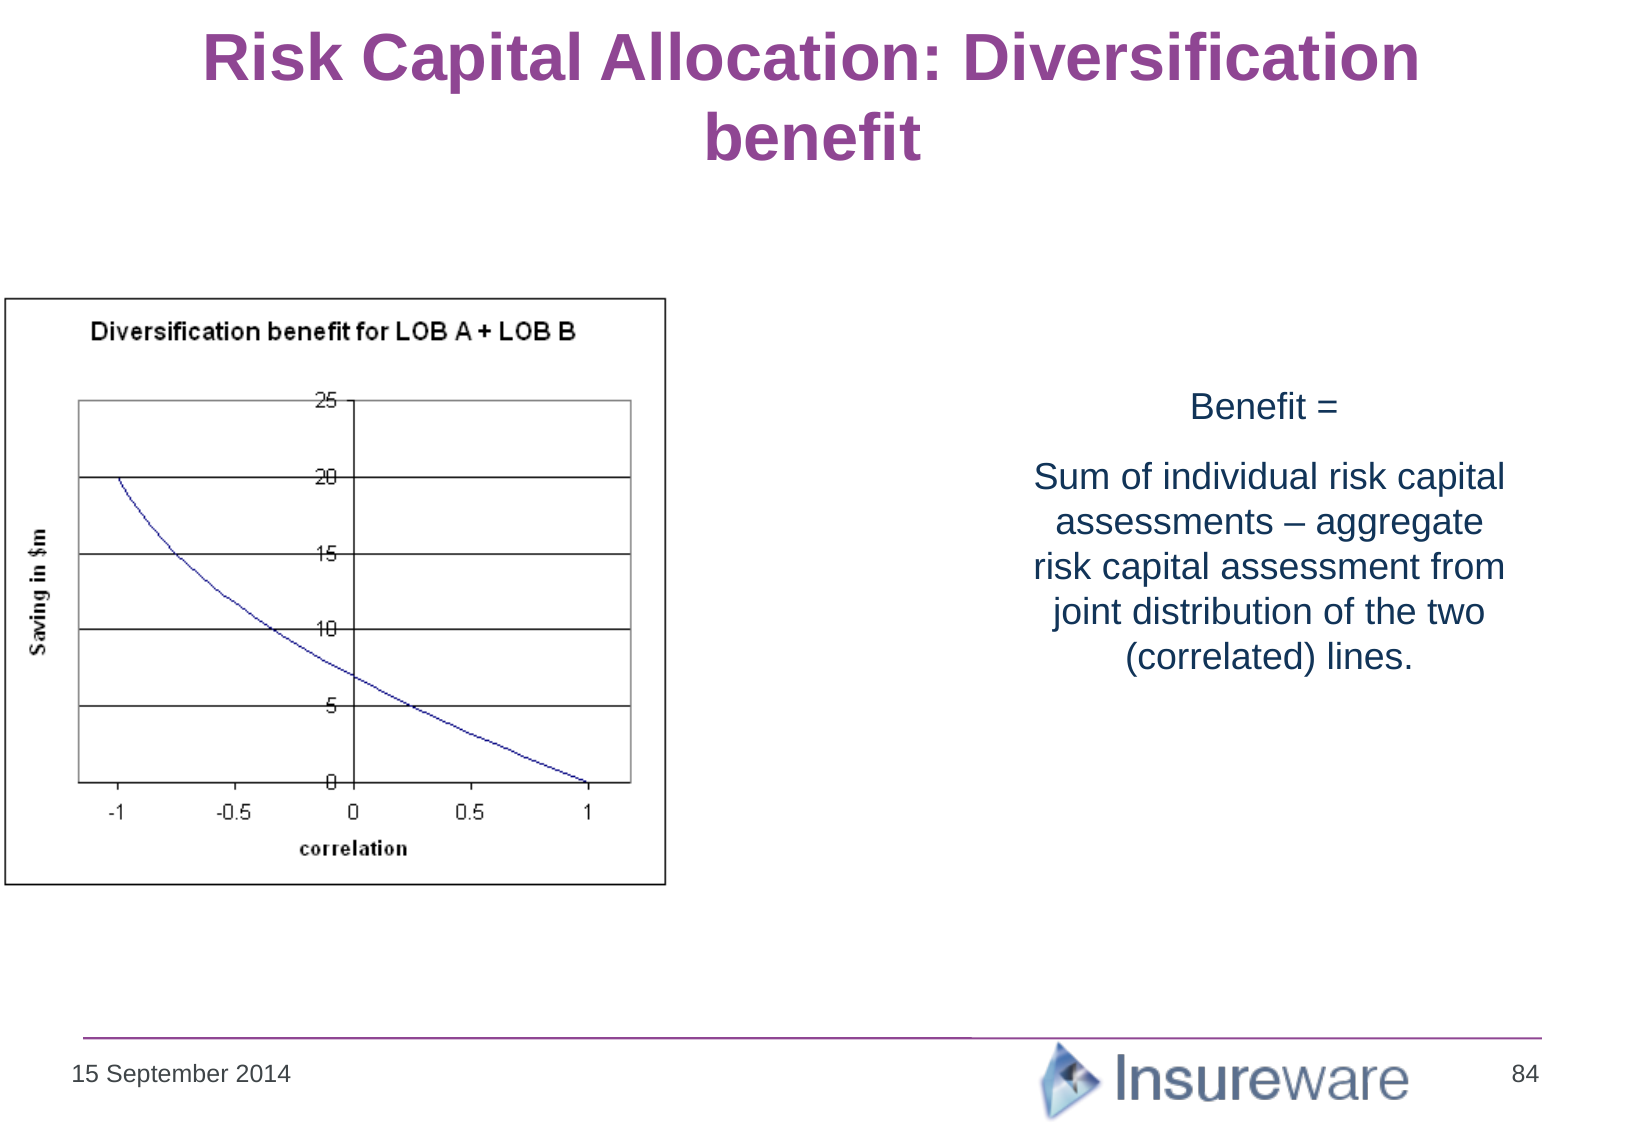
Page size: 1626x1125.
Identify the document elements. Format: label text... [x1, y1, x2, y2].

picture [1036, 1039, 1416, 1125]
slide_number 84 [1439, 1050, 1555, 1106]
text_box Benefit = Sum of individual risk capital assessments – aggregate risk capital assessment from joint distribution of the two (correlated) lines. [1011, 375, 1528, 685]
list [0, 292, 671, 895]
title Risk Capital Allocation: Diversification benefit [75, 0, 1550, 188]
